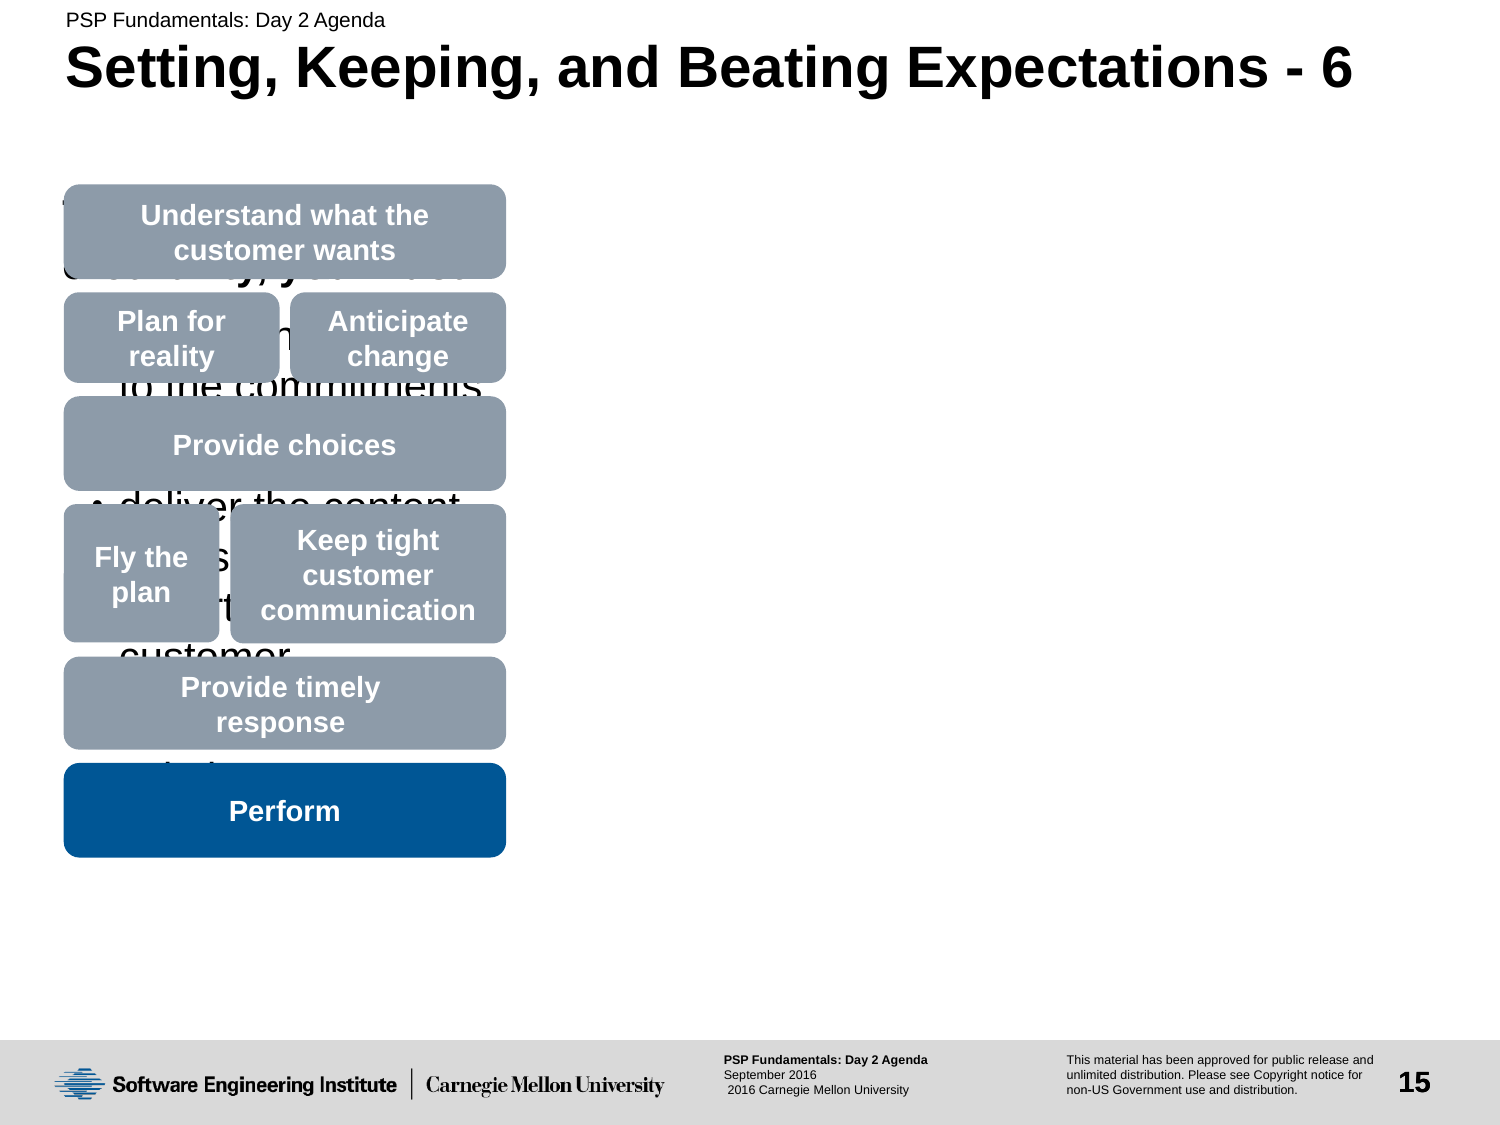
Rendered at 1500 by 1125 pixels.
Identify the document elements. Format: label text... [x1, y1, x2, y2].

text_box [63, 292, 507, 383]
text_box Provide choices [63, 395, 507, 492]
text_box Understand what the customer wants [63, 183, 507, 280]
list To establish credibility, you must consistently deliver to the commitments you make deliver the content that is most important to the customer deliver software solutions that work [62, 187, 507, 1000]
picture [46, 1061, 673, 1104]
title Setting, Keeping, and Beating Expectations - 6 [65, 37, 1430, 148]
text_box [63, 504, 507, 644]
text_box Provide timely response [63, 656, 507, 751]
text_box Perform [63, 762, 507, 859]
